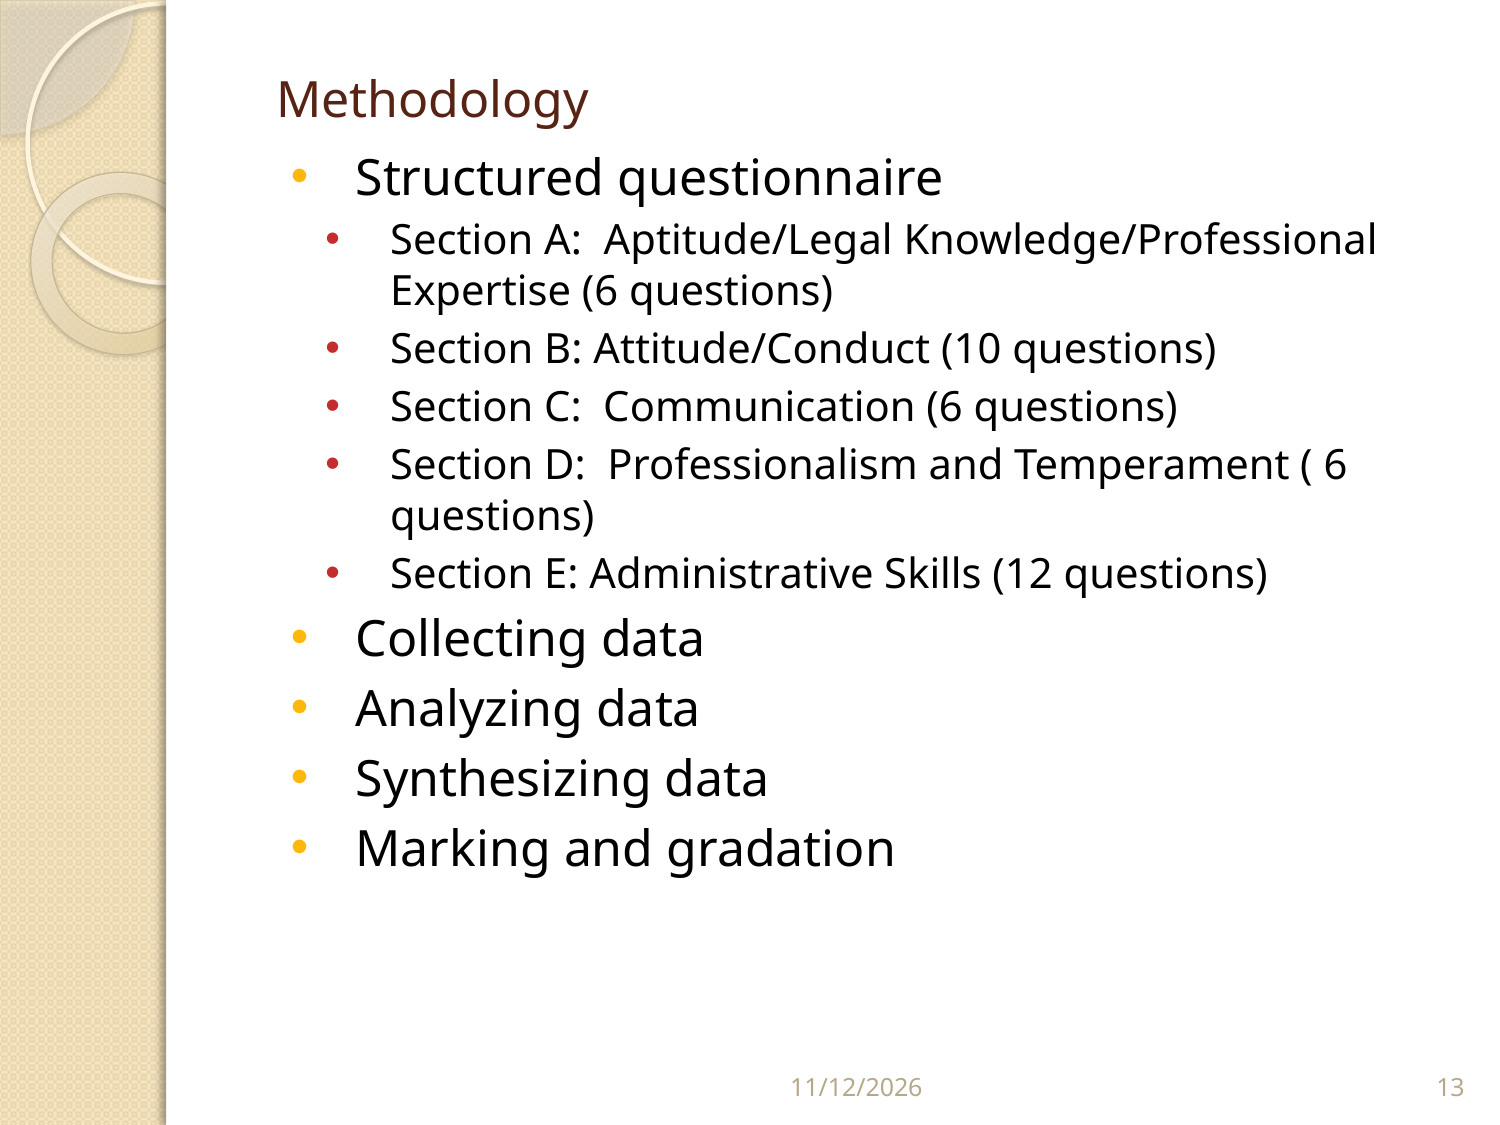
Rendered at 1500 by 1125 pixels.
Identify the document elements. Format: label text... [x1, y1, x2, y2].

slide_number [587, 1034, 938, 1113]
list Structured questionnaire Section A: Aptitude/Legal Knowledge/Professional Expertise (6 questions) Section B: Attitude/Conduct (10 questions) Section C: Communication (6 questions) Section D: Professionalism and Temperament ( 6 questions) Section E: Administrative Skills (12 questions) Collecting data Analyzing data Synthesizing data Marking and gradation [235, 137, 1466, 1088]
title Methodology [235, 45, 1466, 137]
slide_number 13 [1413, 1034, 1488, 1113]
